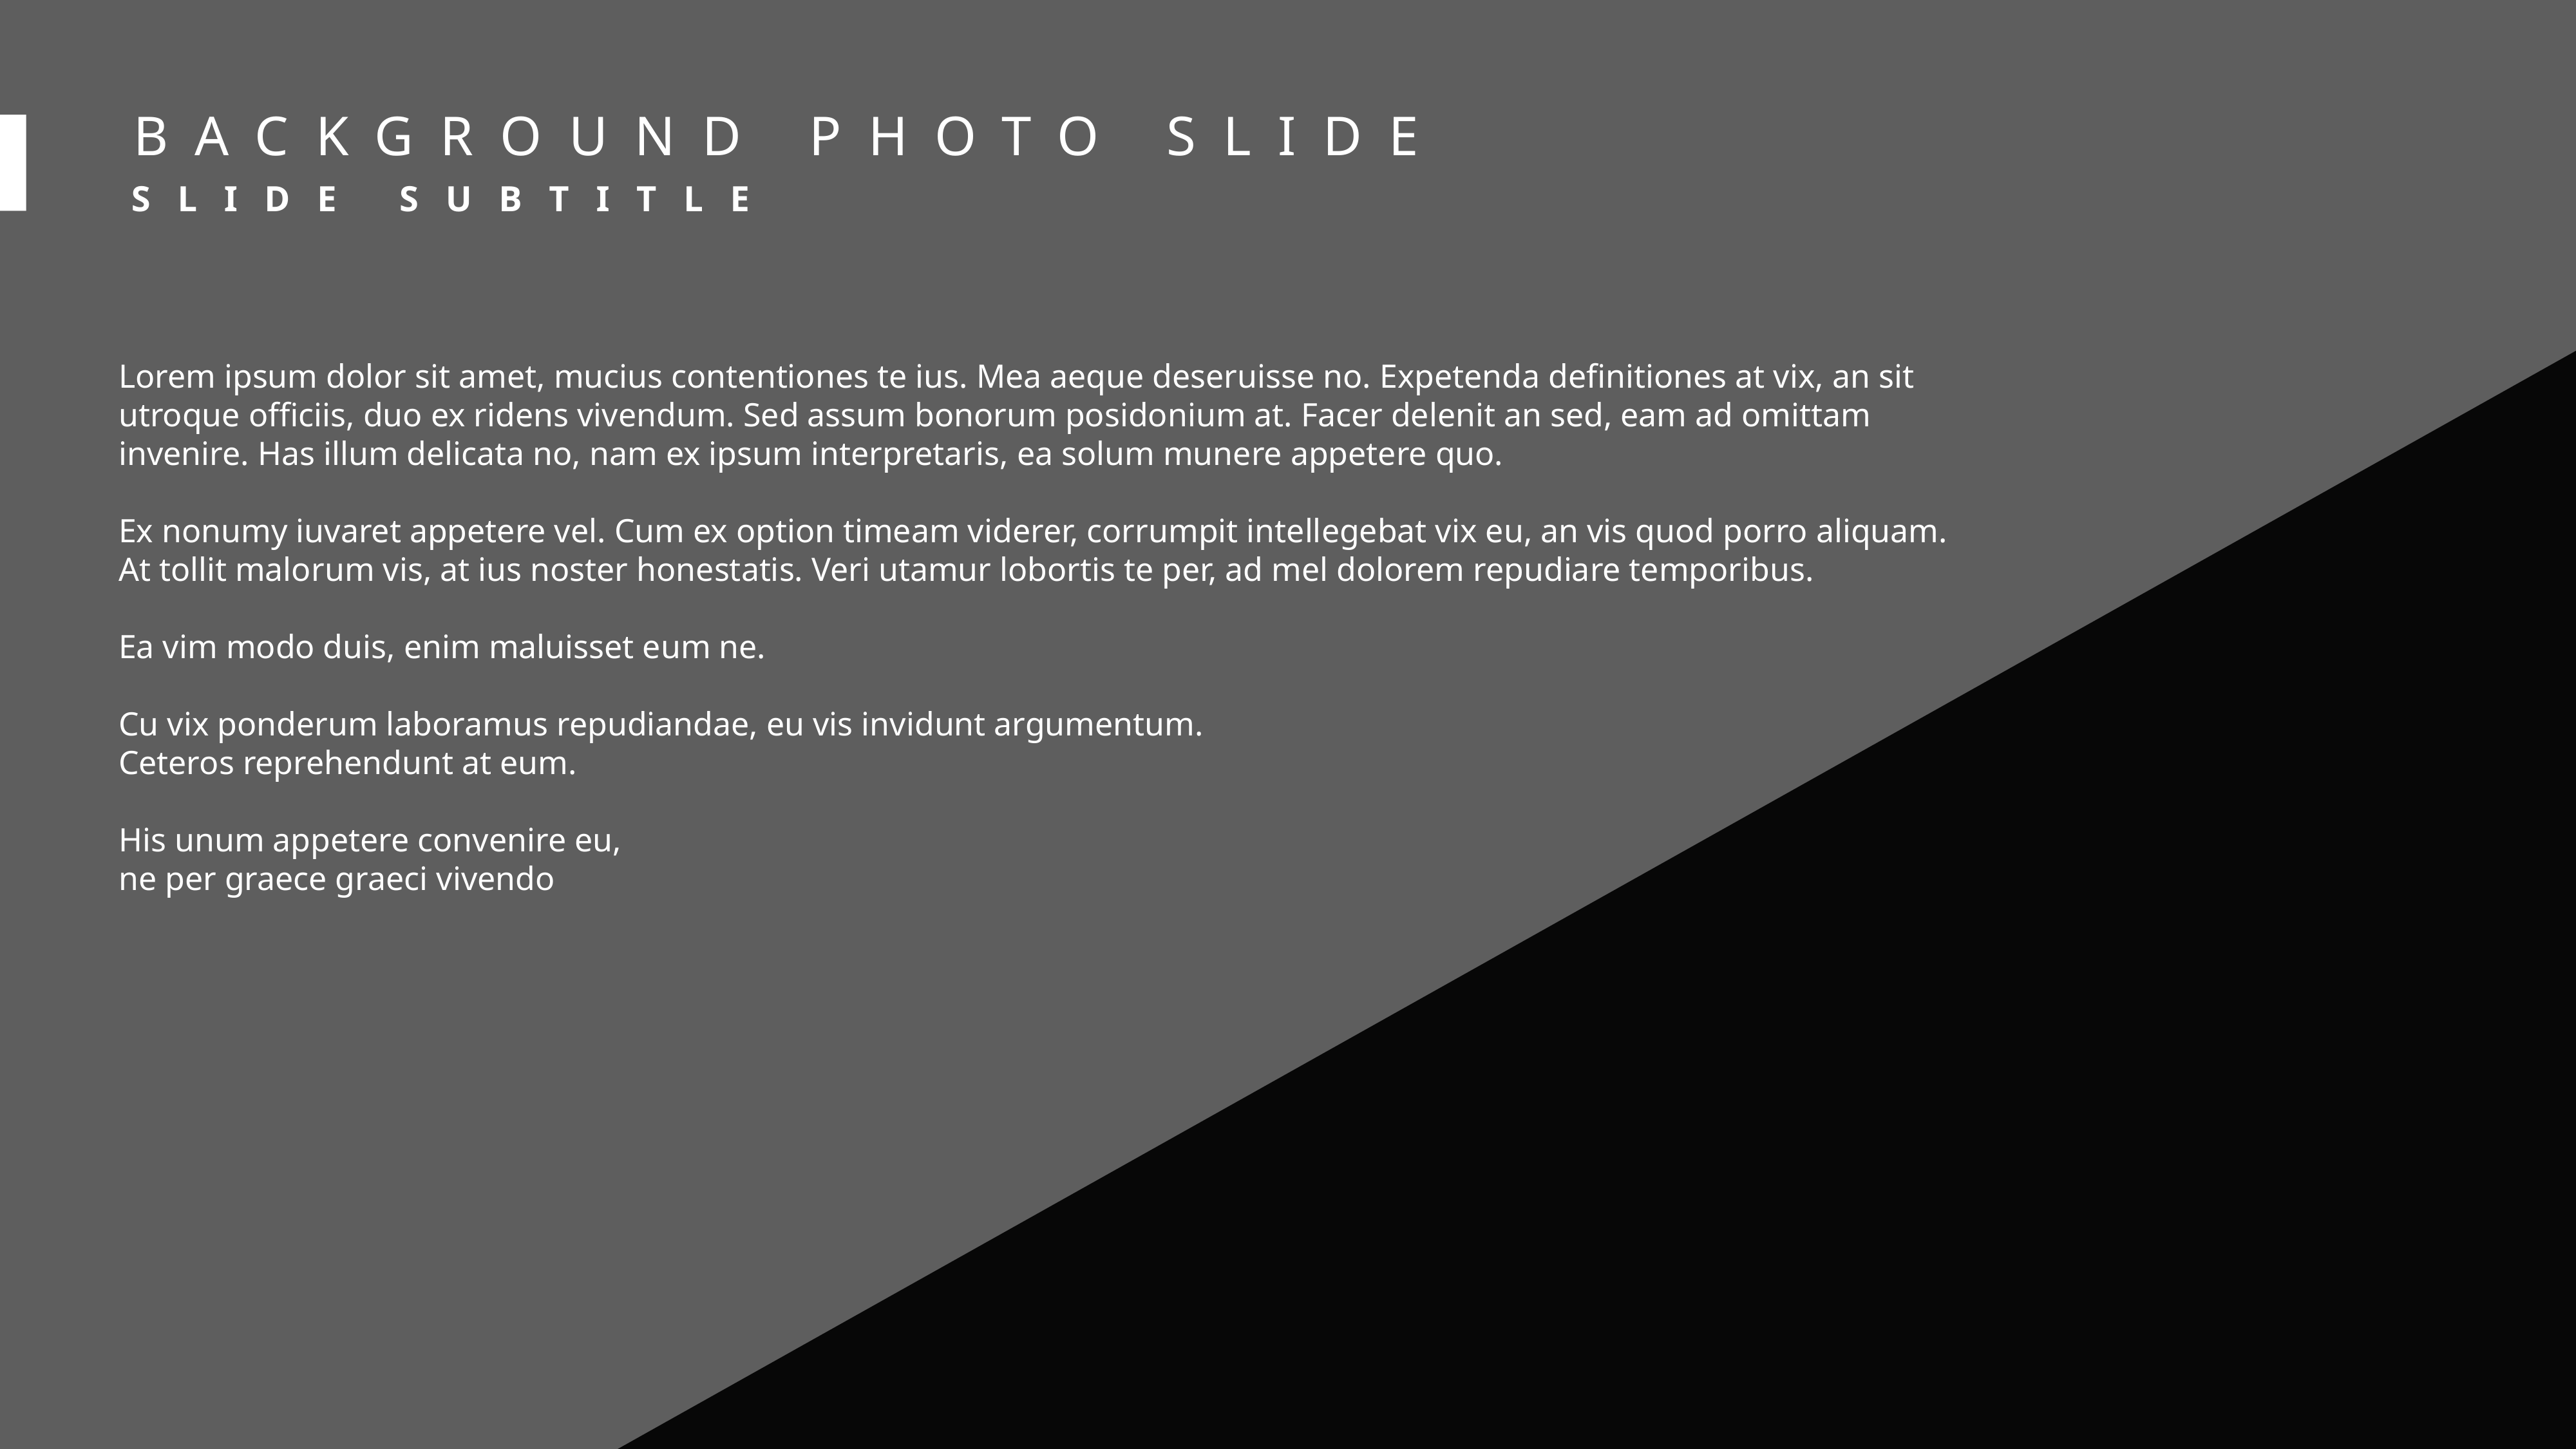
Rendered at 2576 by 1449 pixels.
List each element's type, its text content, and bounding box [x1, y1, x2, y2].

text_box BACKGROUND PHOTO SLIDE [124, 97, 1430, 171]
text_box [0, 0, 2576, 1449]
text_box SLIDE SUBTITLE [122, 171, 761, 223]
text_box Lorem ipsum dolor sit amet, mucius contentiones te ius. Mea aeque deseruisse no. Expetenda definitiones at vix, an sit utroque officiis, duo ex ridens vivendum. Sed assum bonorum posidonium at. Facer delenit an sed, eam ad omittam invenire. Has illum delicata no, nam ex ipsum interpretaris, ea solum munere appetere quo. Ex nonumy iuvaret appetere vel. Cum ex option timeam viderer, corrumpit intellegebat vix eu, an vis quod porro aliquam. At tollit malorum vis, at ius noster honestatis. Veri utamur lobortis te per, ad mel dolorem repudiare temporibus. Ea vim modo duis, enim maluisset eum ne. Cu vix ponderum laboramus repudiandae, eu vis invidunt argumentum. Ceteros reprehendunt at eum. His unum appetere convenire eu, ne per graece graeci vivendo [109, 350, 2009, 902]
text_box [0, 114, 27, 211]
